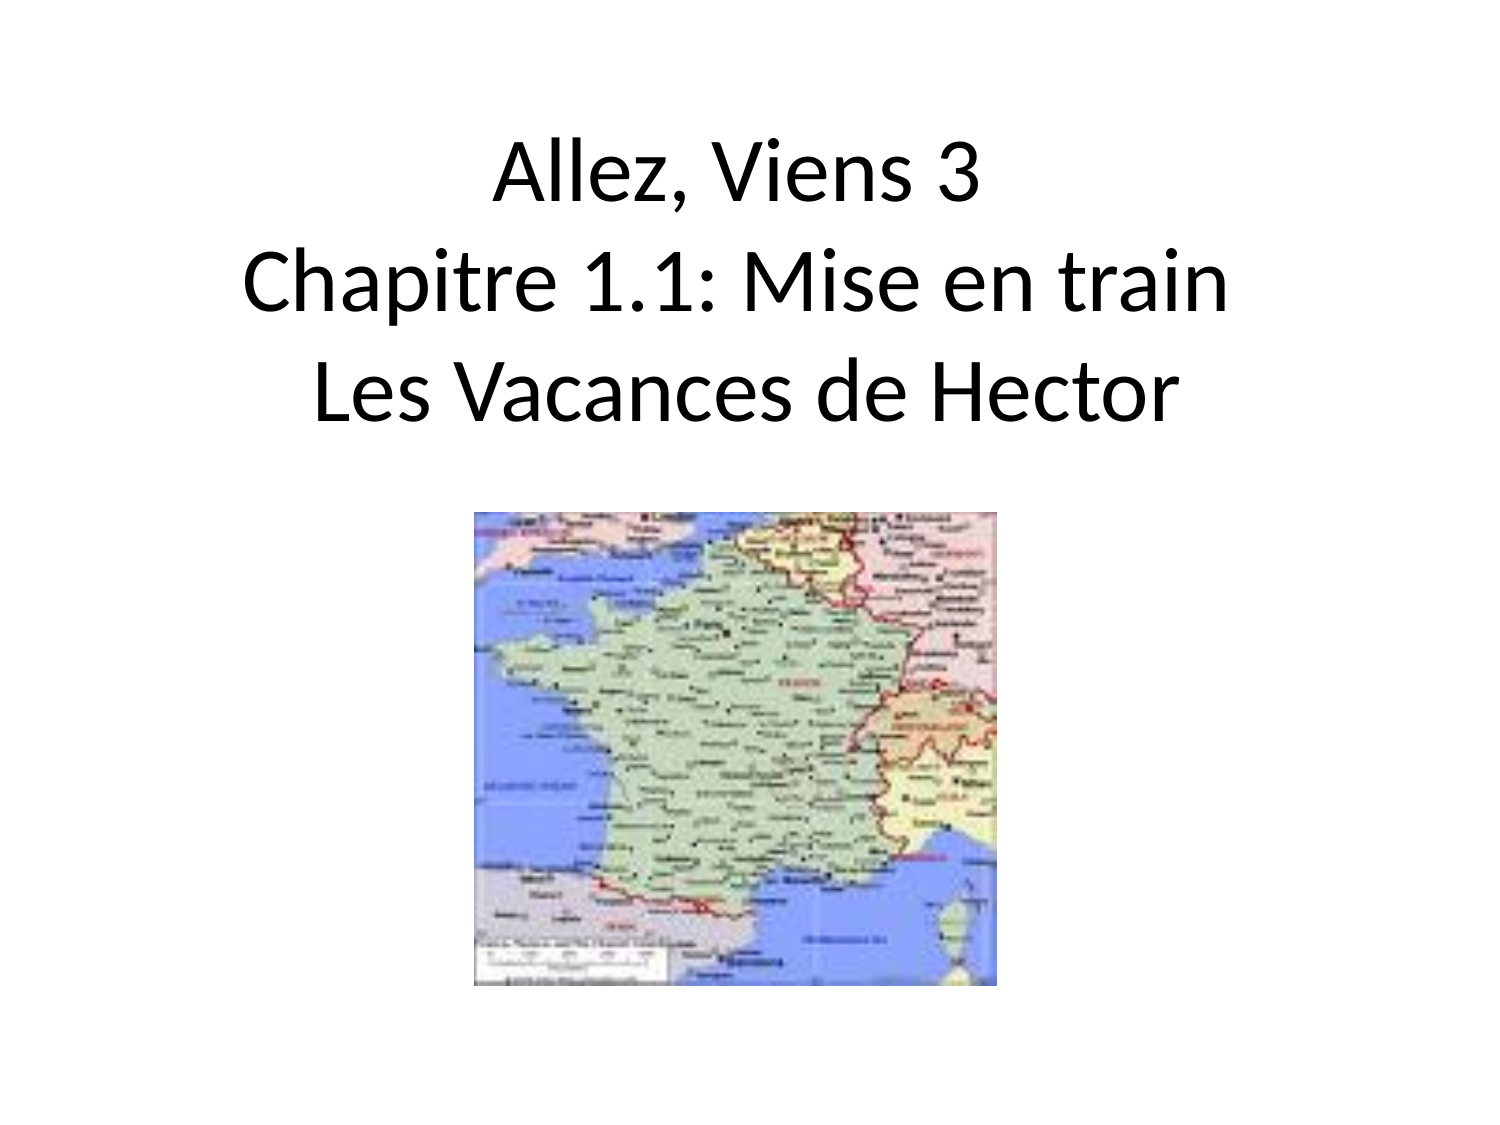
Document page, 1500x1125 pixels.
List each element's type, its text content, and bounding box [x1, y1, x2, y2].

title Allez, Viens 3 Chapitre 1.1: Mise en train Les Vacances de Hector [112, 99, 1363, 450]
picture [474, 512, 998, 987]
